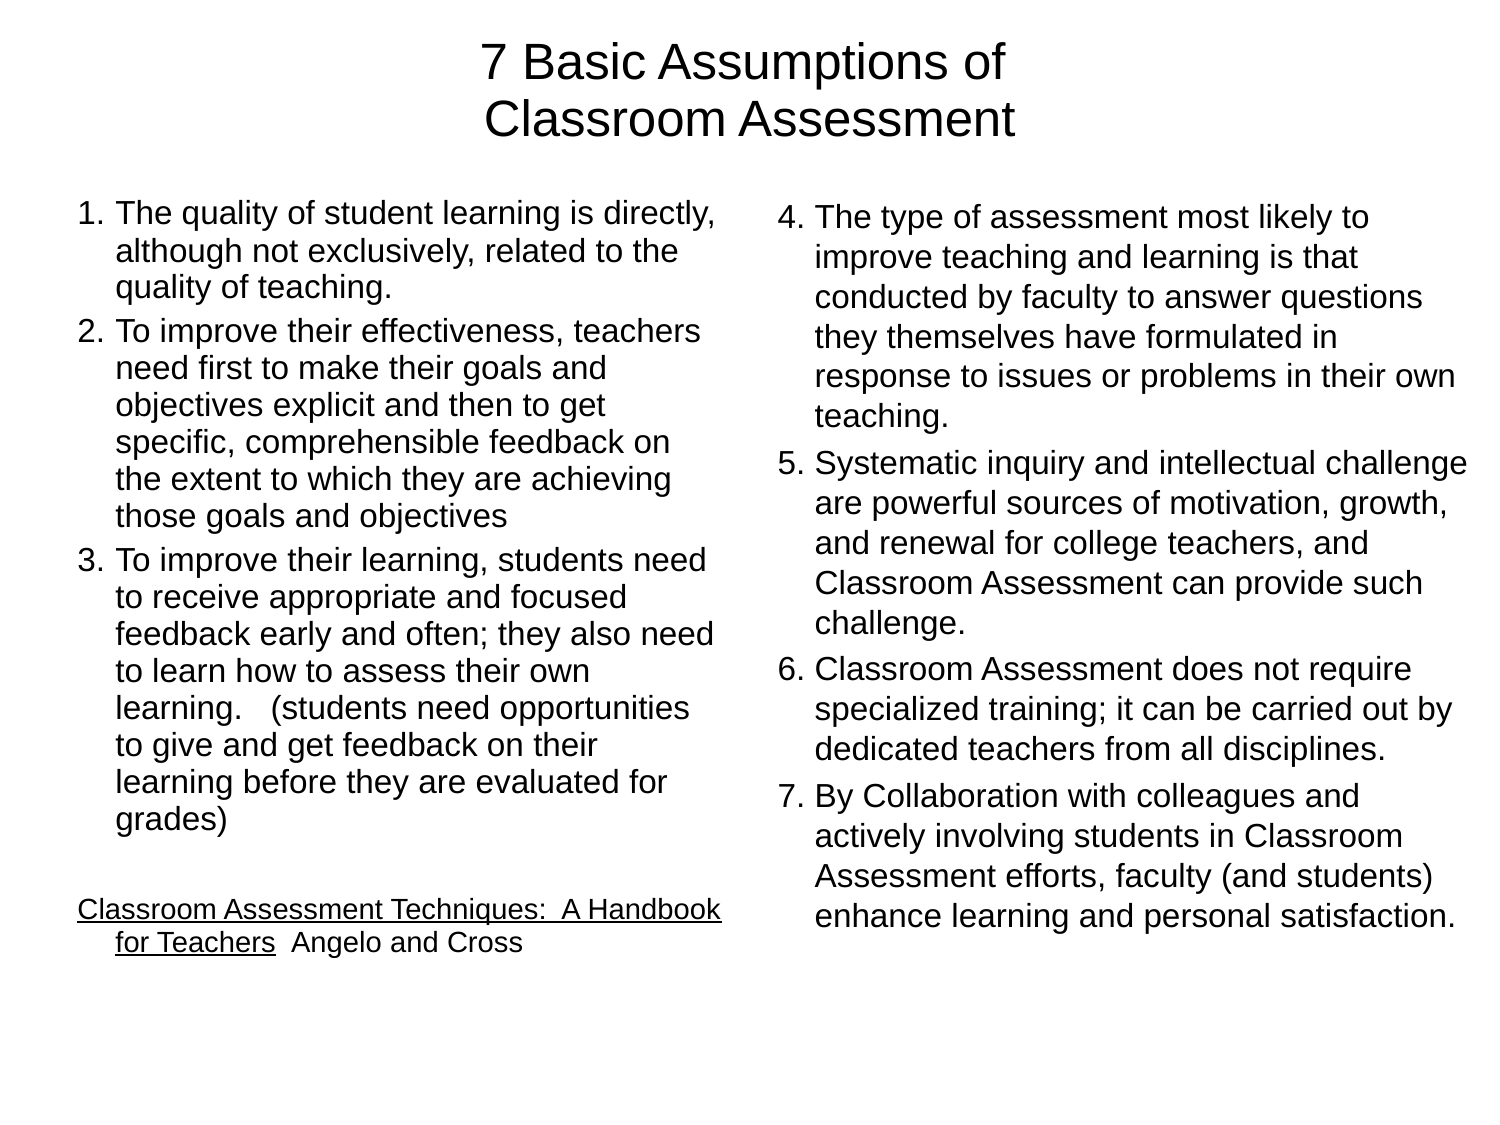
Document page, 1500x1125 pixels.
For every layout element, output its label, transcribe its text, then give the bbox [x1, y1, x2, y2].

title 7 Basic Assumptions of Classroom Assessment [0, 24, 1500, 155]
list The quality of student learning is directly, although not exclusively, related to the quality of teaching. To improve their effectiveness, teachers need first to make their goals and objectives explicit and then to get specific, comprehensible feedback on the extent to which they are achieving those goals and objectives To improve their learning, students need to receive appropriate and focused feedback early and often; they also need to learn how to assess their own learning. (students need opportunities to give and get feedback on their learning before they are evaluated for grades) Classroom Assessment Techniques: A Handbook for Teachers Angelo and Cross [62, 187, 738, 1013]
list The type of assessment most likely to improve teaching and learning is that conducted by faculty to answer questions they themselves have formulated in response to issues or problems in their own teaching. Systematic inquiry and intellectual challenge are powerful sources of motivation, growth, and renewal for college teachers, and Classroom Assessment can provide such challenge. Classroom Assessment does not require specialized training; it can be carried out by dedicated teachers from all disciplines. By Collaboration with colleagues and actively involving students in Classroom Assessment efforts, faculty (and students) enhance learning and personal satisfaction. [762, 187, 1488, 1063]
